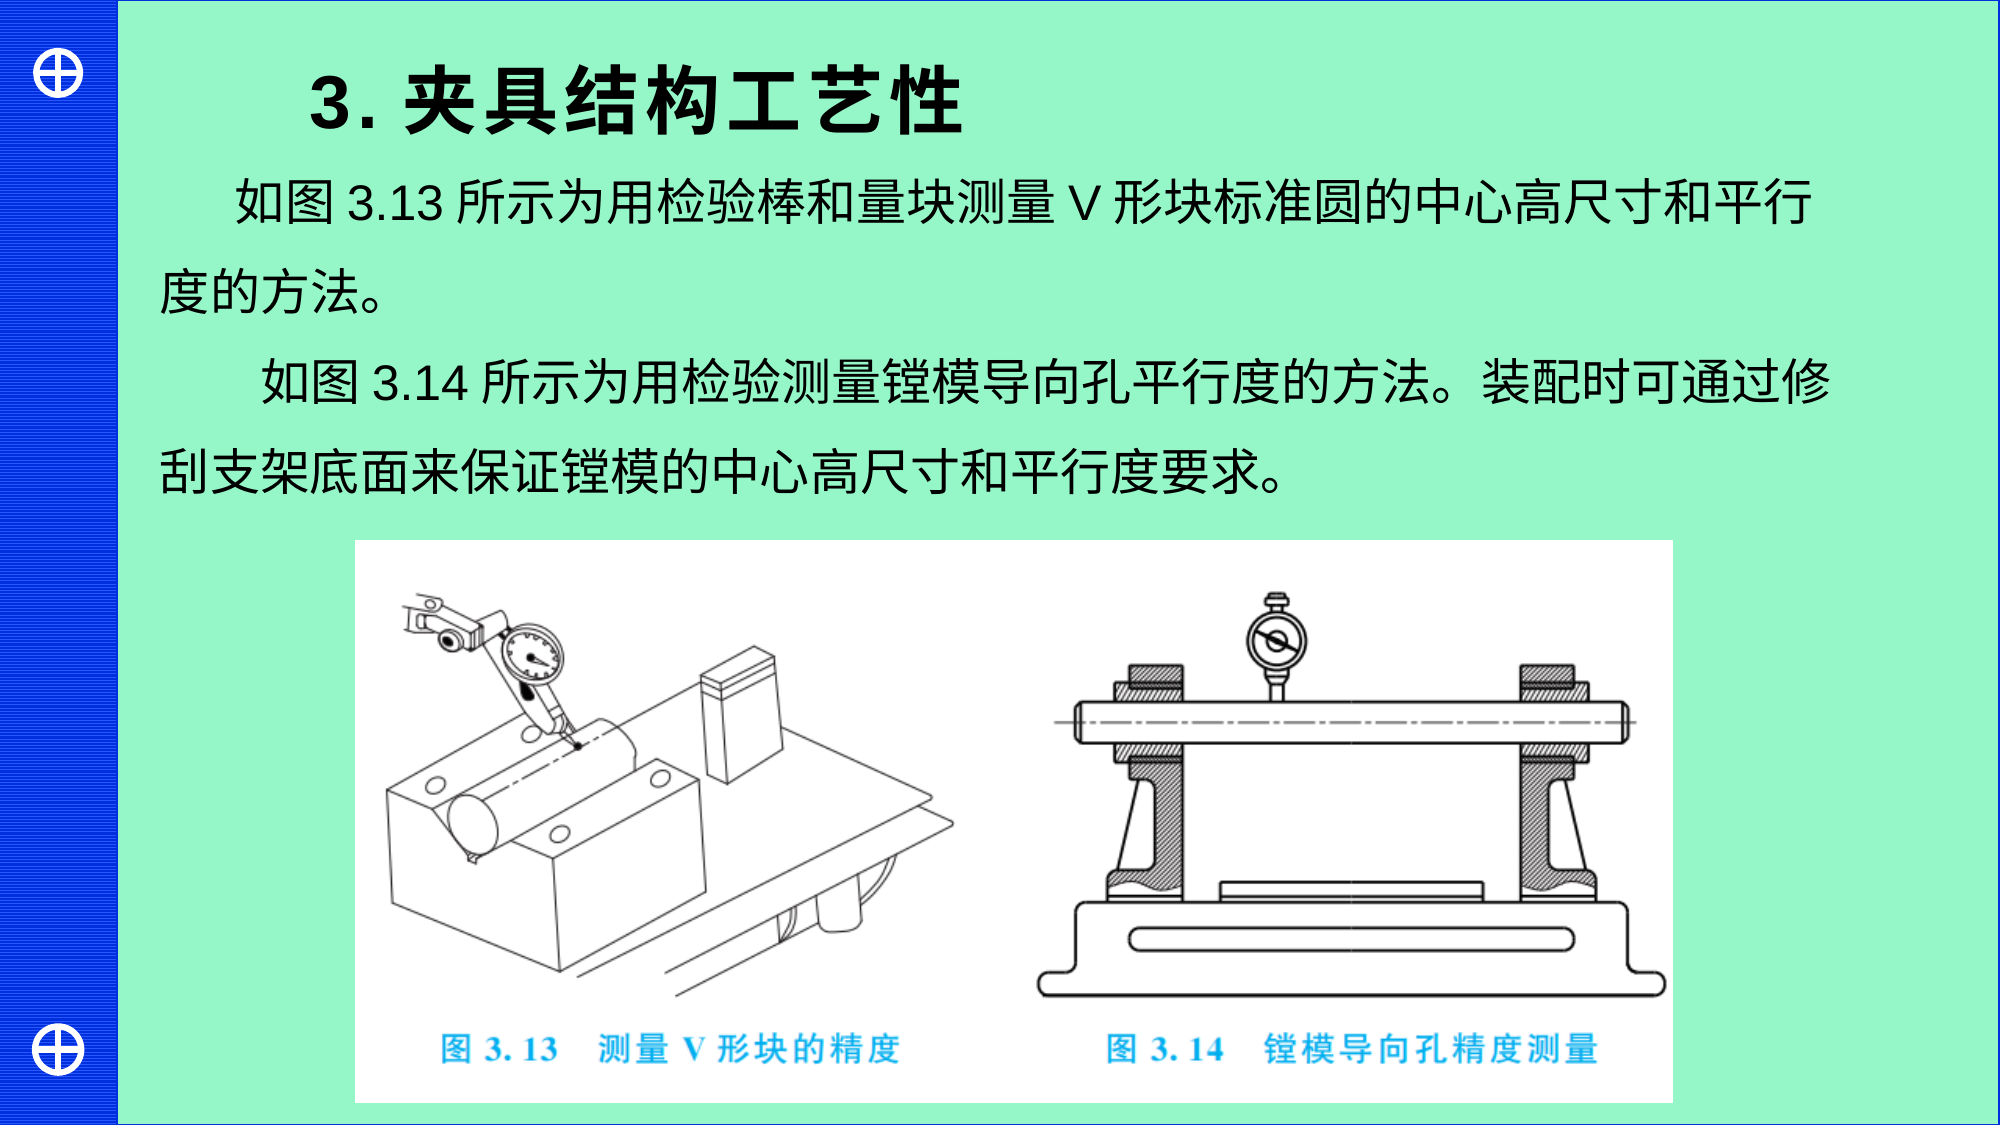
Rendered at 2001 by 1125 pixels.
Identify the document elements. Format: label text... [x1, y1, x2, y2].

text_box 如图3.13所示为用检验棒和量块测量V形块标准圆的中心高尺寸和平行度的方法。 如图3.14所示为用检验测量镗模导向孔平行度的方法。装配时可通过修刮支架底面来保证镗模的中心高尺寸和平行度要求。 [145, 133, 1853, 598]
picture [355, 540, 1673, 1103]
text_box 3.夹具结构工艺性 [186, 30, 1474, 133]
